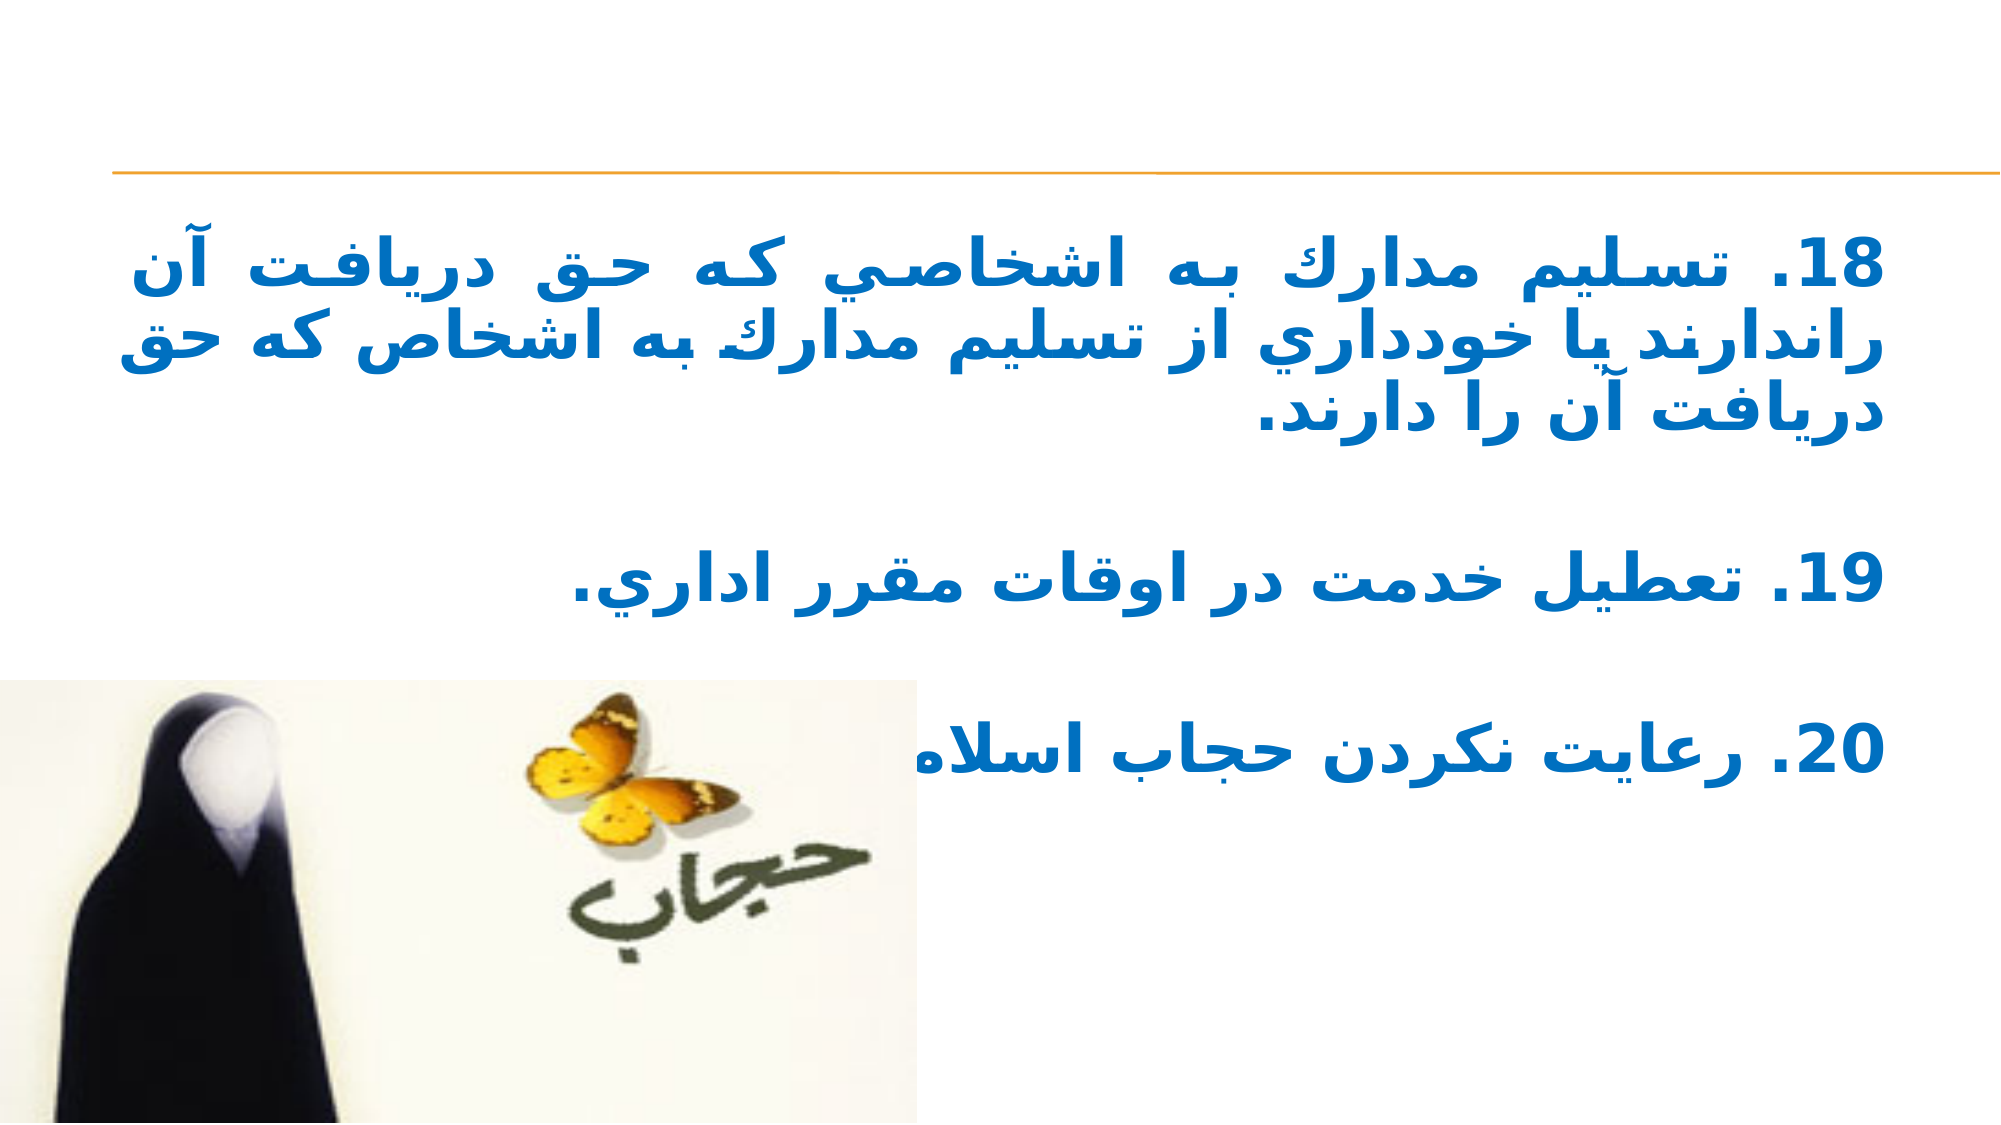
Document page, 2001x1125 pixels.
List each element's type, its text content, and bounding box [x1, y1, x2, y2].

picture [0, 679, 917, 1123]
list 18. تسليم مدارك به اشخاصي كه حق دريافت آن راندارند يا خودداري از تسليم مدارك به اشخاص كه حق دريافت آن را دارند. 19. تعطيل خدمت در اوقات مقرر اداري. 20. رعايت نكردن حجاب اسلامي [102, 42, 1903, 1083]
